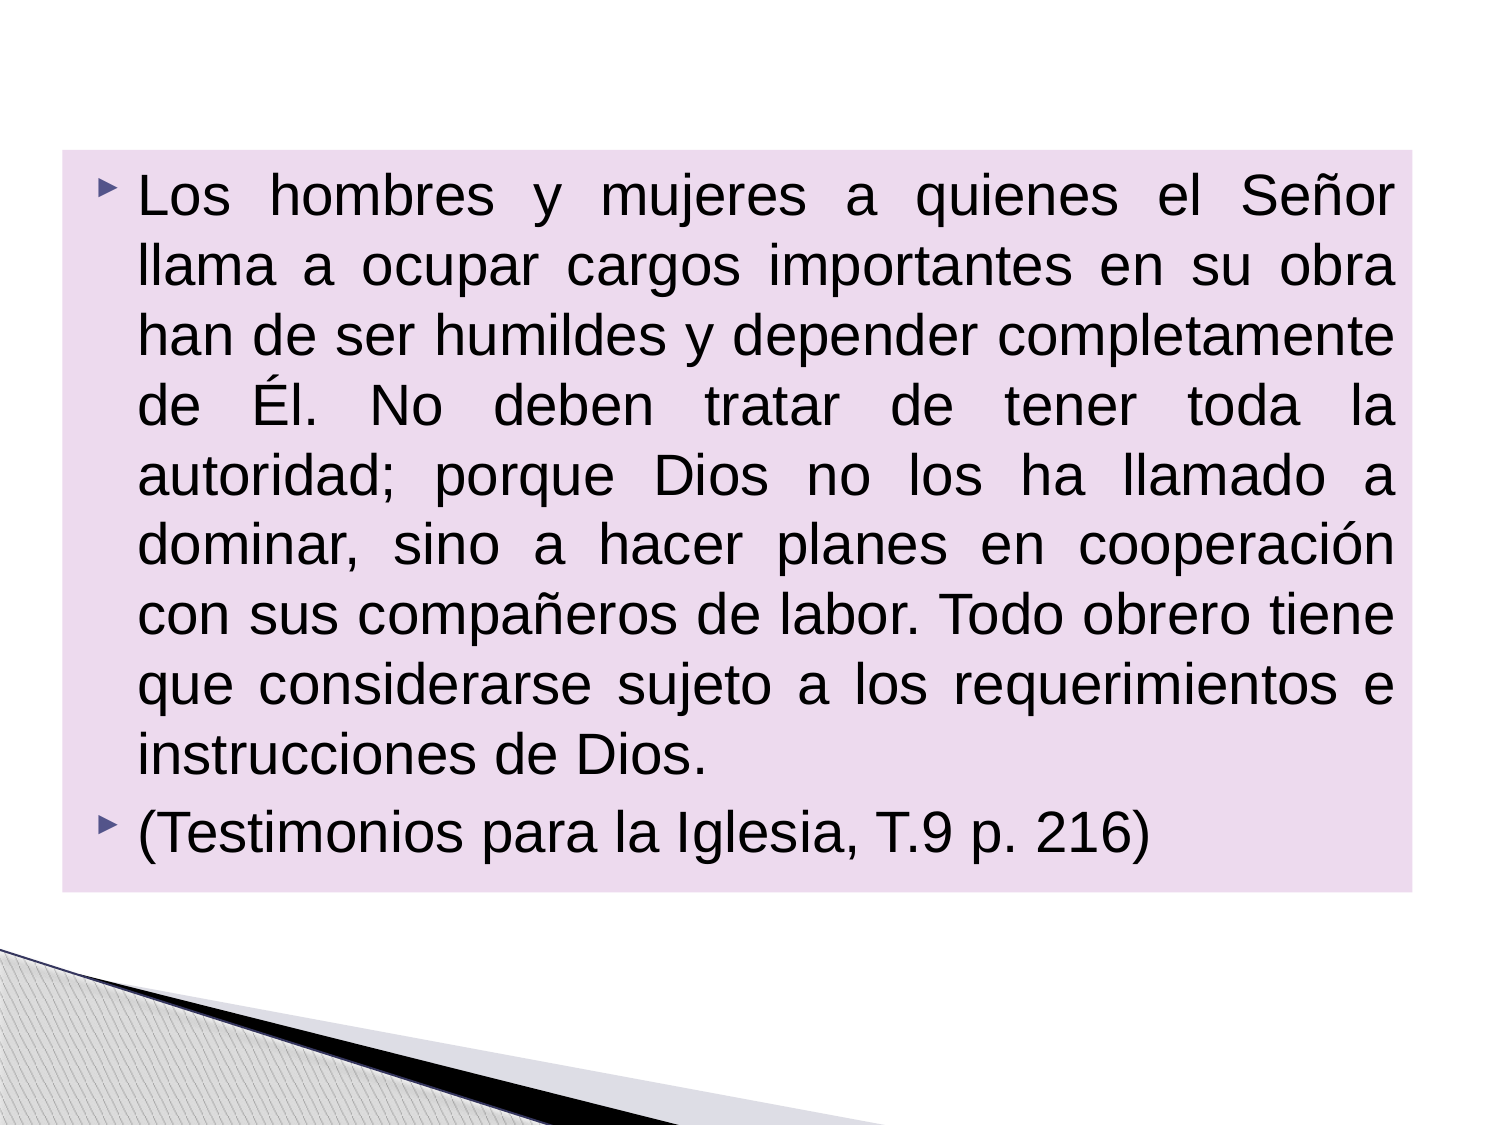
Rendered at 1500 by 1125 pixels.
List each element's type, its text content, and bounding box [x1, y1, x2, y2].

list Los hombres y mujeres a quienes el Señor llama a ocupar cargos importantes en su obra han de ser humildes y depender completamente de Él. No deben tratar de tener toda la autoridad; porque Dios no los ha llamado a dominar, sino a hacer planes en cooperación con sus compañeros de labor. Todo obrero tiene que considerarse sujeto a los requerimientos e instrucciones de Dios. (Testimonios para la Iglesia, T.9 p. 216) [62, 149, 1413, 893]
